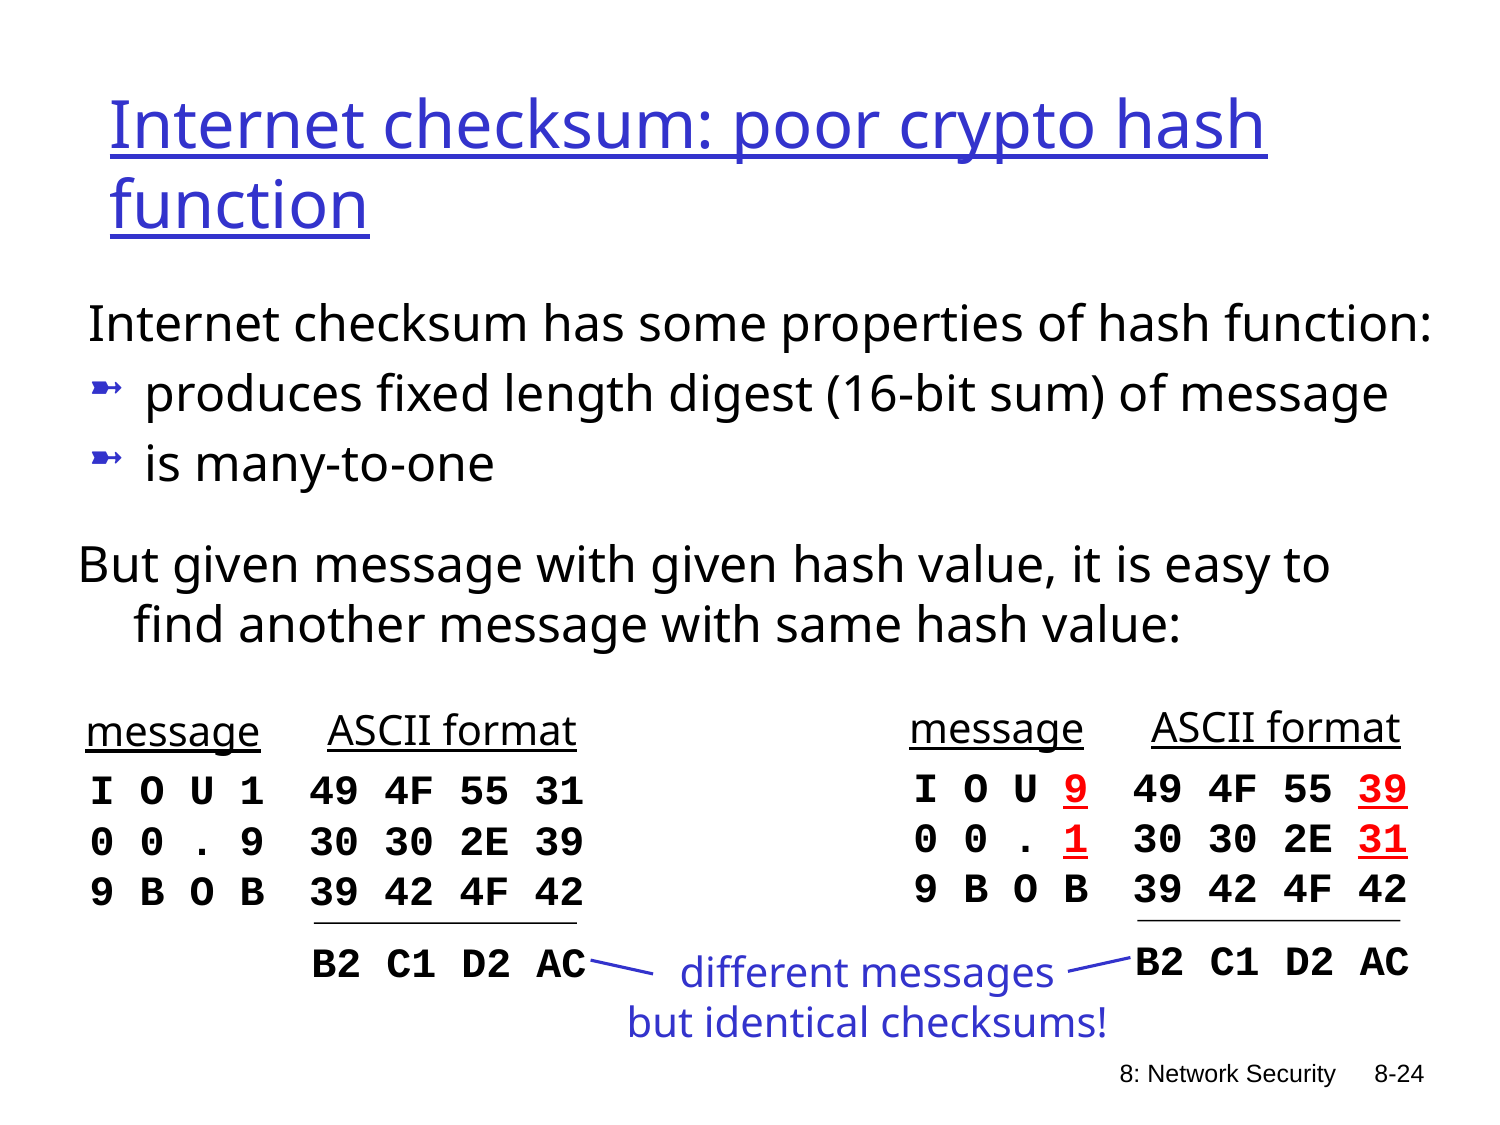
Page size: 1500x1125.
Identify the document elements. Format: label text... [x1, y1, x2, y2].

text_box 49 4F 55 31 30 30 2E 39 39 42 4F 42 [294, 755, 599, 921]
slide_number 8-24 [1320, 1050, 1440, 1099]
list Internet checksum has some properties of hash function: produces fixed length digest (16-bit sum) of message is many-to-one [73, 283, 1456, 633]
text_box ASCII format [1136, 693, 1416, 759]
text_box But given message with given hash value, it is easy to find another message with same hash value: [62, 525, 1445, 686]
text_box B2 C1 D2 AC [296, 928, 602, 994]
text_box I O U 1 0 0 . 9 9 B O B [74, 755, 280, 921]
text_box B2 C1 D2 AC [1119, 926, 1425, 991]
text_box 49 4F 55 39 30 30 2E 31 39 42 4F 42 [1118, 753, 1423, 919]
text_box ASCII format [312, 696, 592, 762]
footer 8: Network Security [876, 1050, 1352, 1125]
text_box different messages but identical checksums! [611, 938, 1123, 1053]
title Internet checksum: poor crypto hash function [94, 68, 1351, 256]
text_box message [894, 694, 1100, 760]
text_box I O U 9 0 0 . 1 9 B O B [898, 753, 1104, 919]
text_box message [70, 697, 276, 762]
